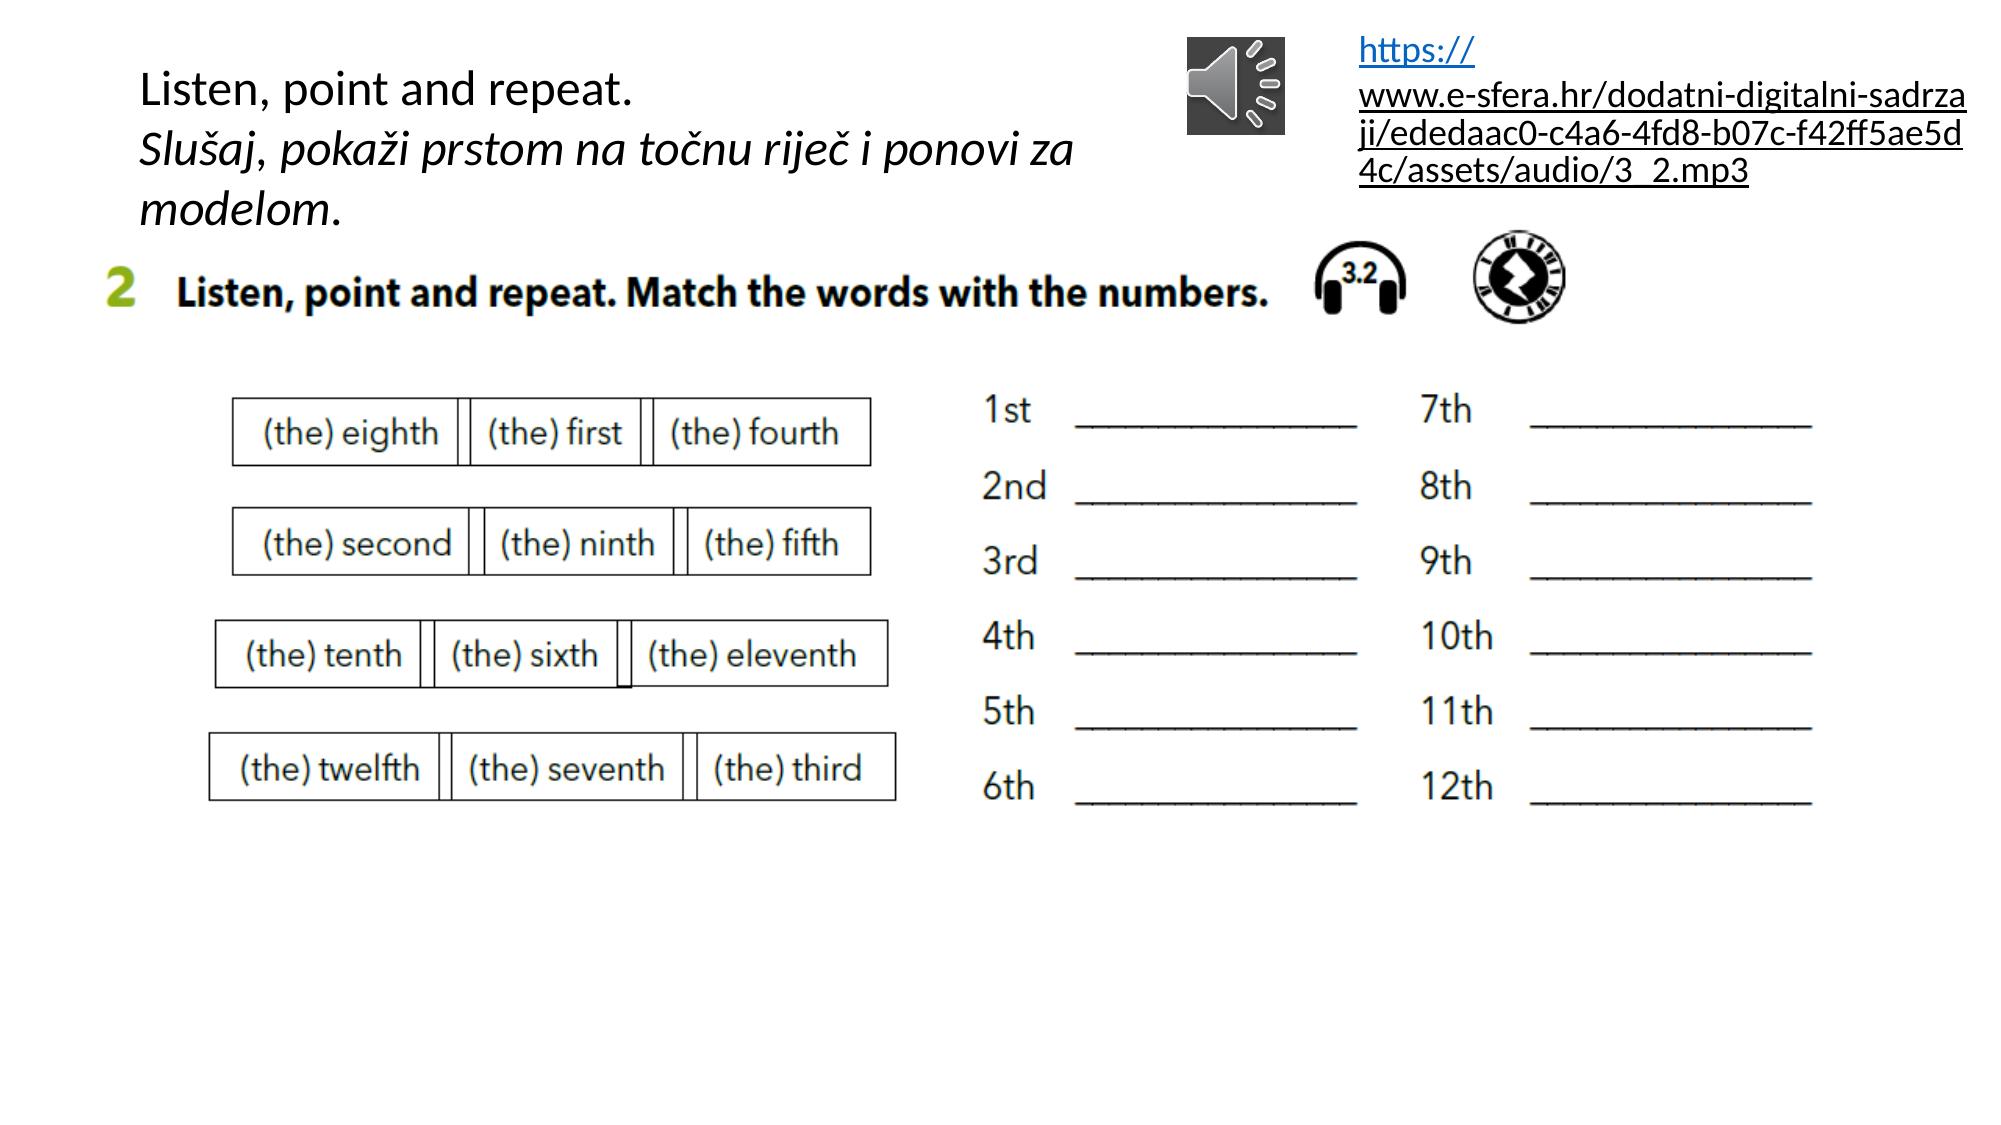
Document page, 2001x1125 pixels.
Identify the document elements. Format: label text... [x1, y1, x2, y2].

picture [1185, 36, 1286, 137]
text_box Listen, point and repeat. Slušaj, pokaži prstom na točnu riječ i ponovi za modelom. [125, 48, 1207, 221]
picture [76, 221, 1908, 820]
text_box https://www.e-sfera.hr/dodatni-digitalni-sadrzaji/ededaac0-c4a6-4fd8-b07c-f42ff5ae5d4c/assets/audio/3_2.mp3 [1343, 17, 1985, 168]
